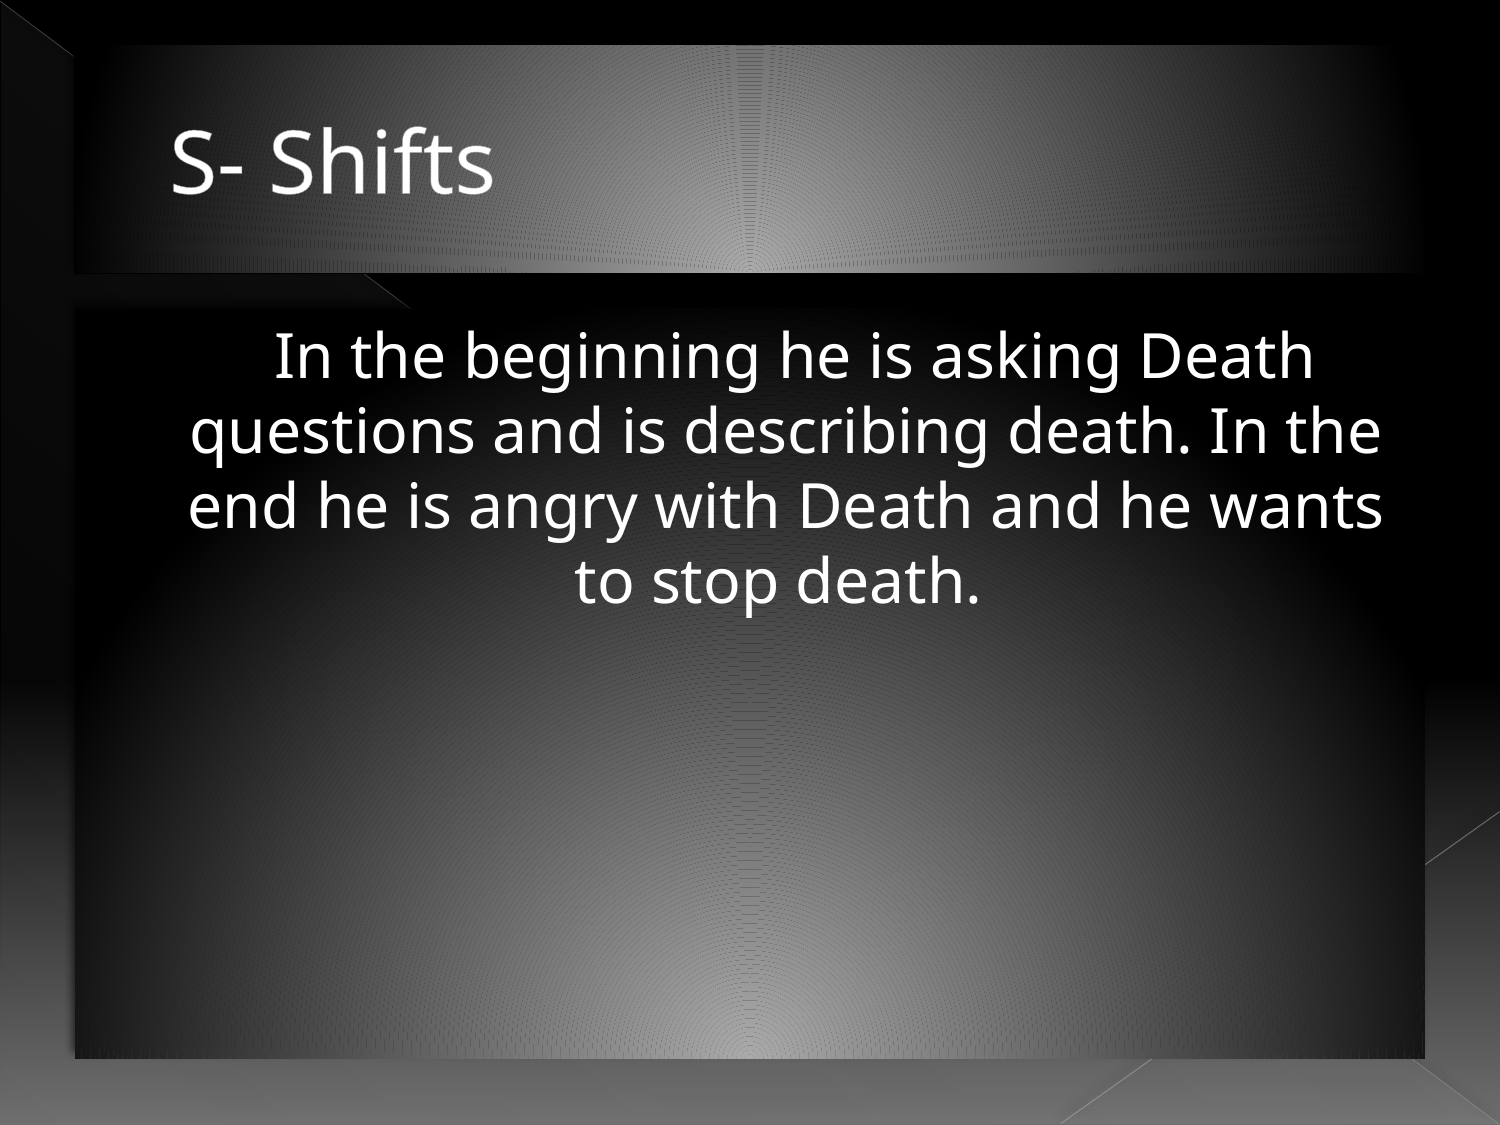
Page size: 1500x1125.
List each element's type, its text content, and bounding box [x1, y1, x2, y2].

title S- Shifts [74, 43, 1426, 274]
list In the beginning he is asking Death questions and is describing death. In the end he is angry with Death and he wants to stop death. [75, 308, 1425, 1059]
